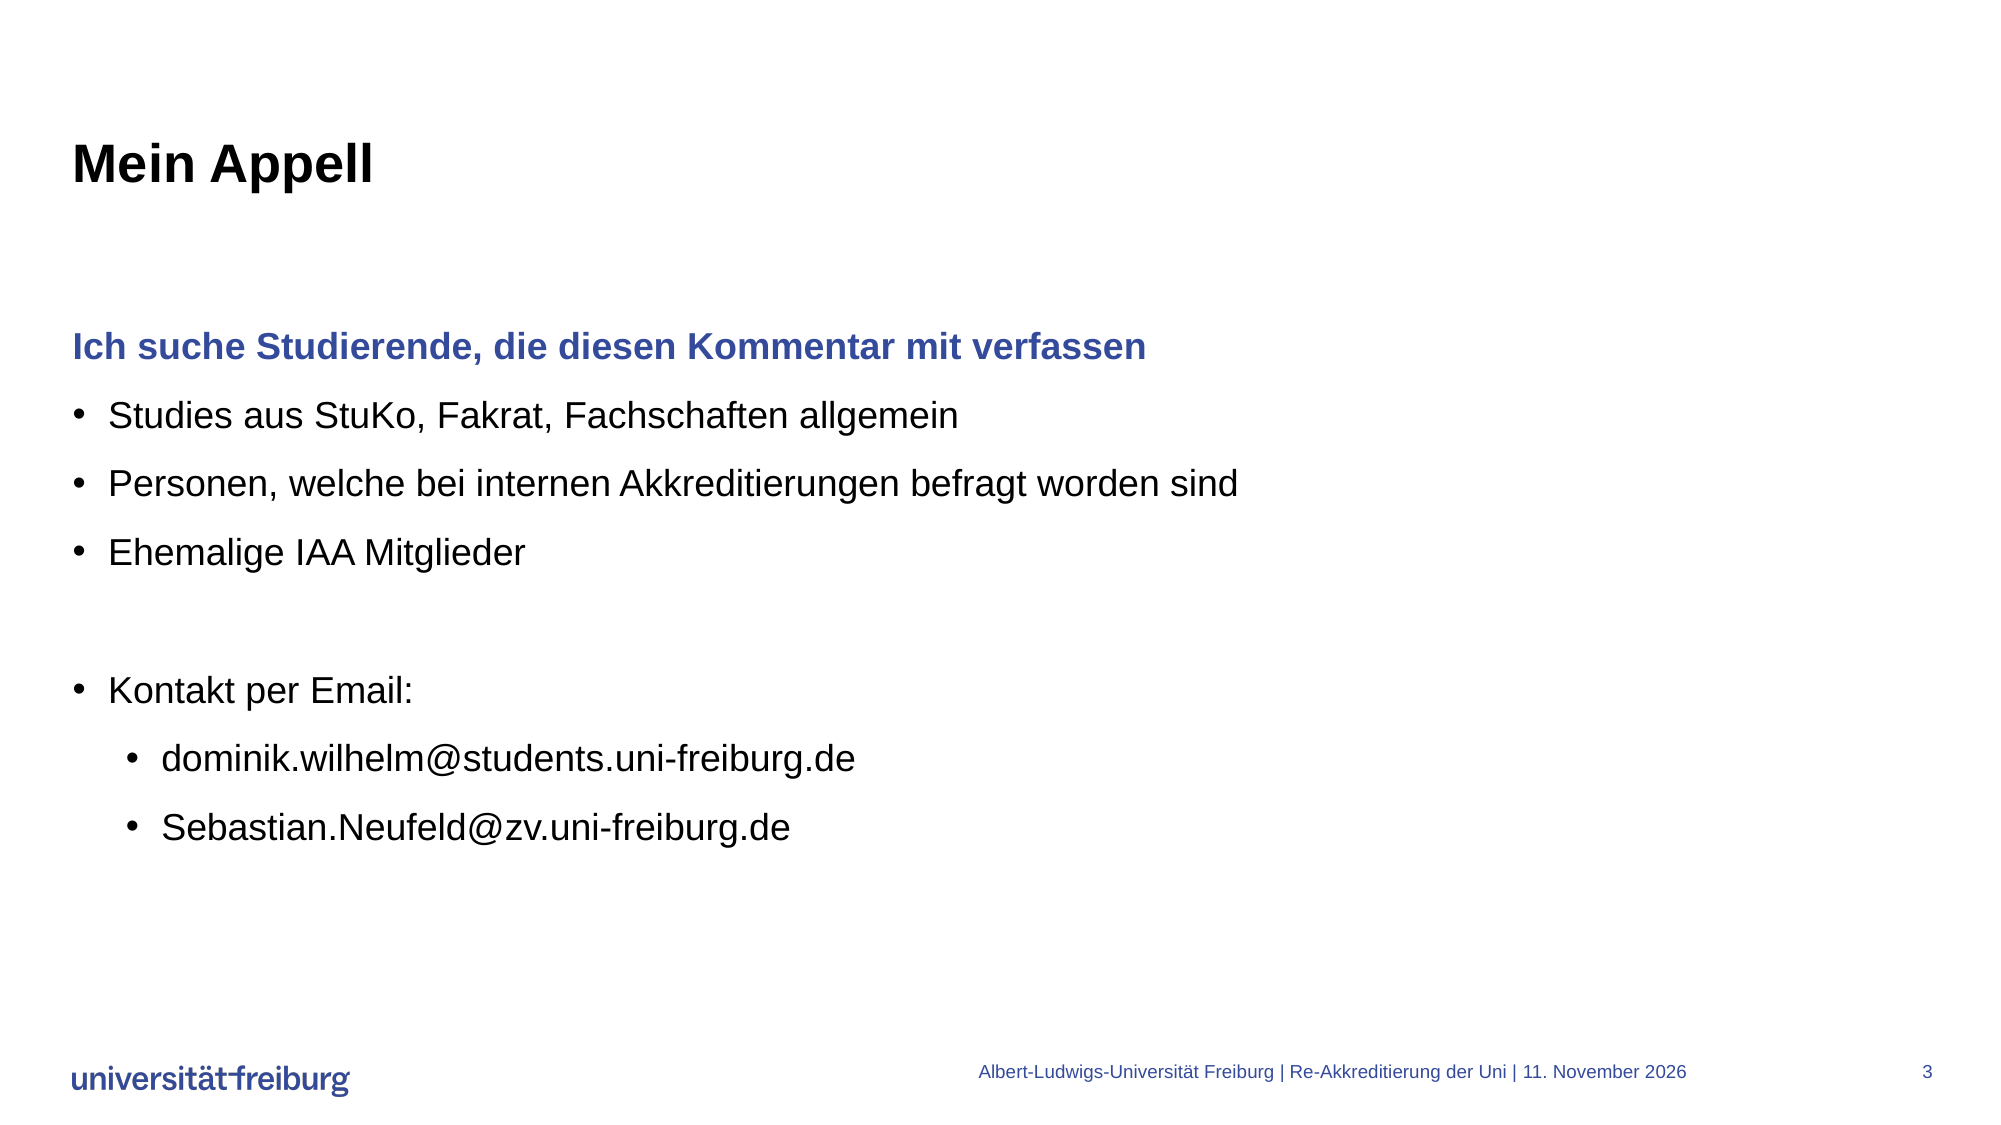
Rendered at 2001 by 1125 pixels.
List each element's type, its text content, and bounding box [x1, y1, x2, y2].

slide_number 3 [1873, 1060, 1933, 1090]
title Mein Appell [72, 59, 1933, 278]
slide_number 27. Oktober 2024 [1517, 1060, 1754, 1090]
list Ich suche Studierende, die diesen Kommentar mit verfassen Studies aus StuKo, Fakrat, Fachschaften allgemein Personen, welche bei internen Akkreditierungen befragt worden sind Ehemalige IAA Mitglieder Kontakt per Email: dominik.wilhelm@students.uni-freiburg.de Sebastian.Neufeld@zv.uni-freiburg.de [72, 308, 1933, 1018]
footer Albert-Ludwigs-Universität Freiburg | Re-Akkreditierung der Uni | [488, 1060, 1517, 1090]
picture [72, 1065, 351, 1097]
